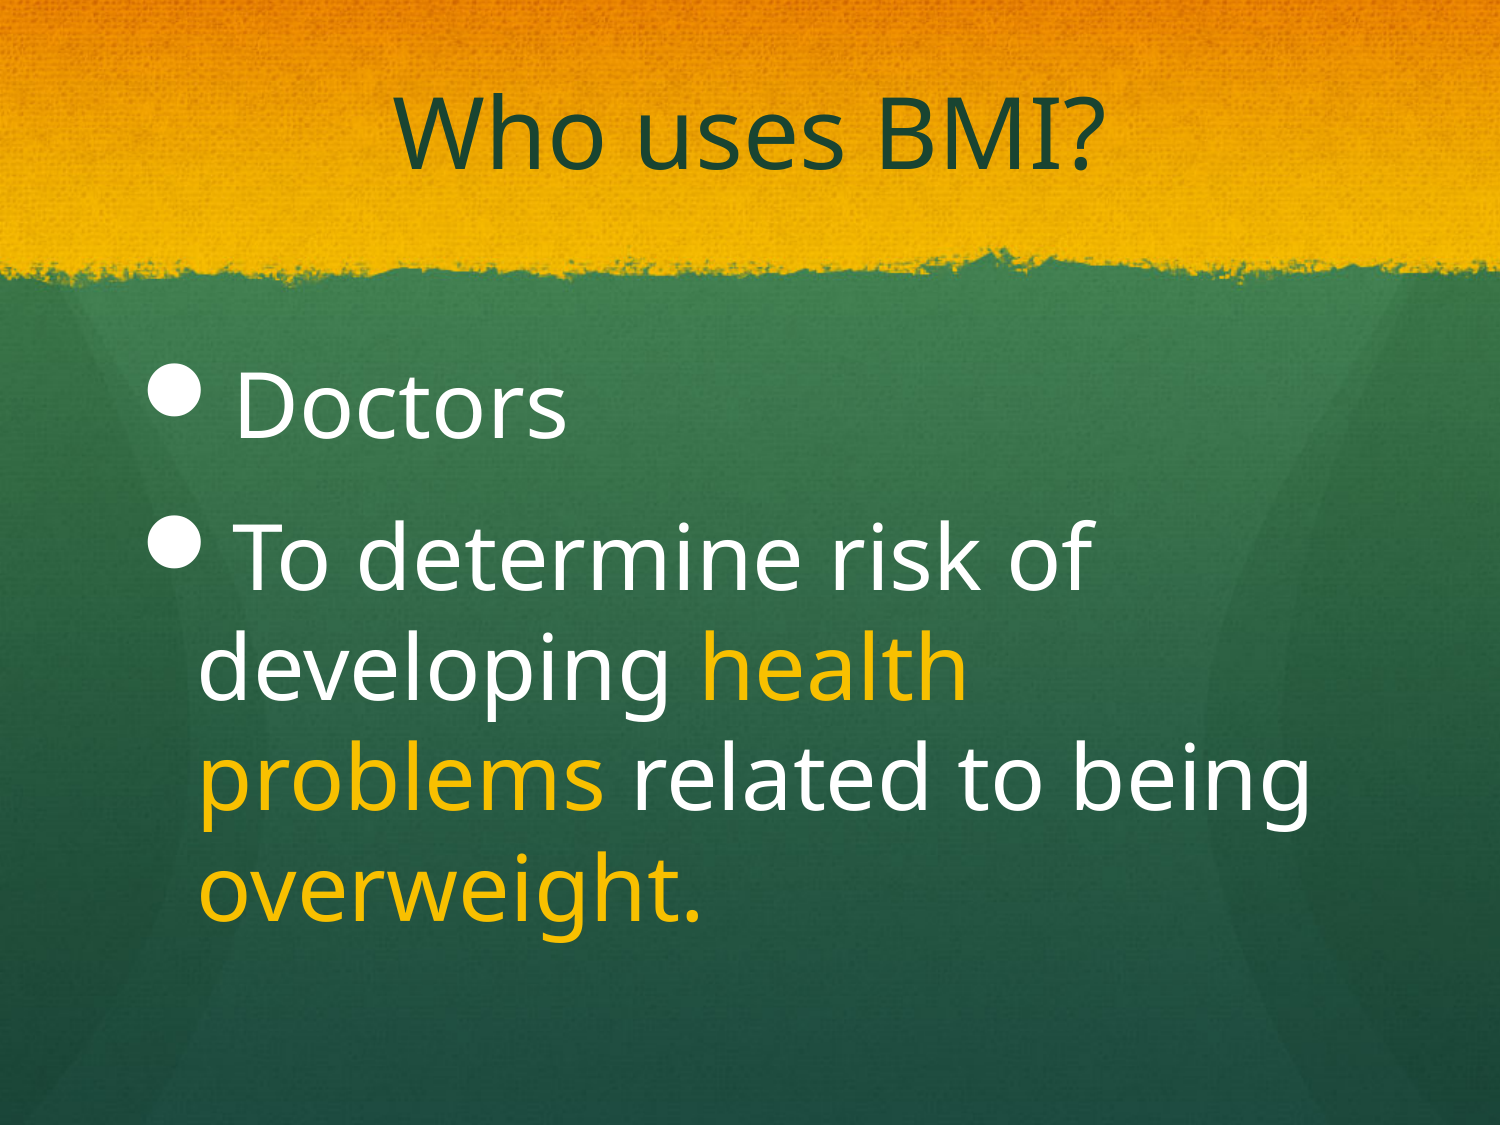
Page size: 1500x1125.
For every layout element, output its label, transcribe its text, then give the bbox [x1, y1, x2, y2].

picture [0, 0, 1500, 1125]
title Who uses BMI? [125, 13, 1375, 246]
list Doctors To determine risk of developing health problems related to being overweight. [125, 339, 1375, 1026]
